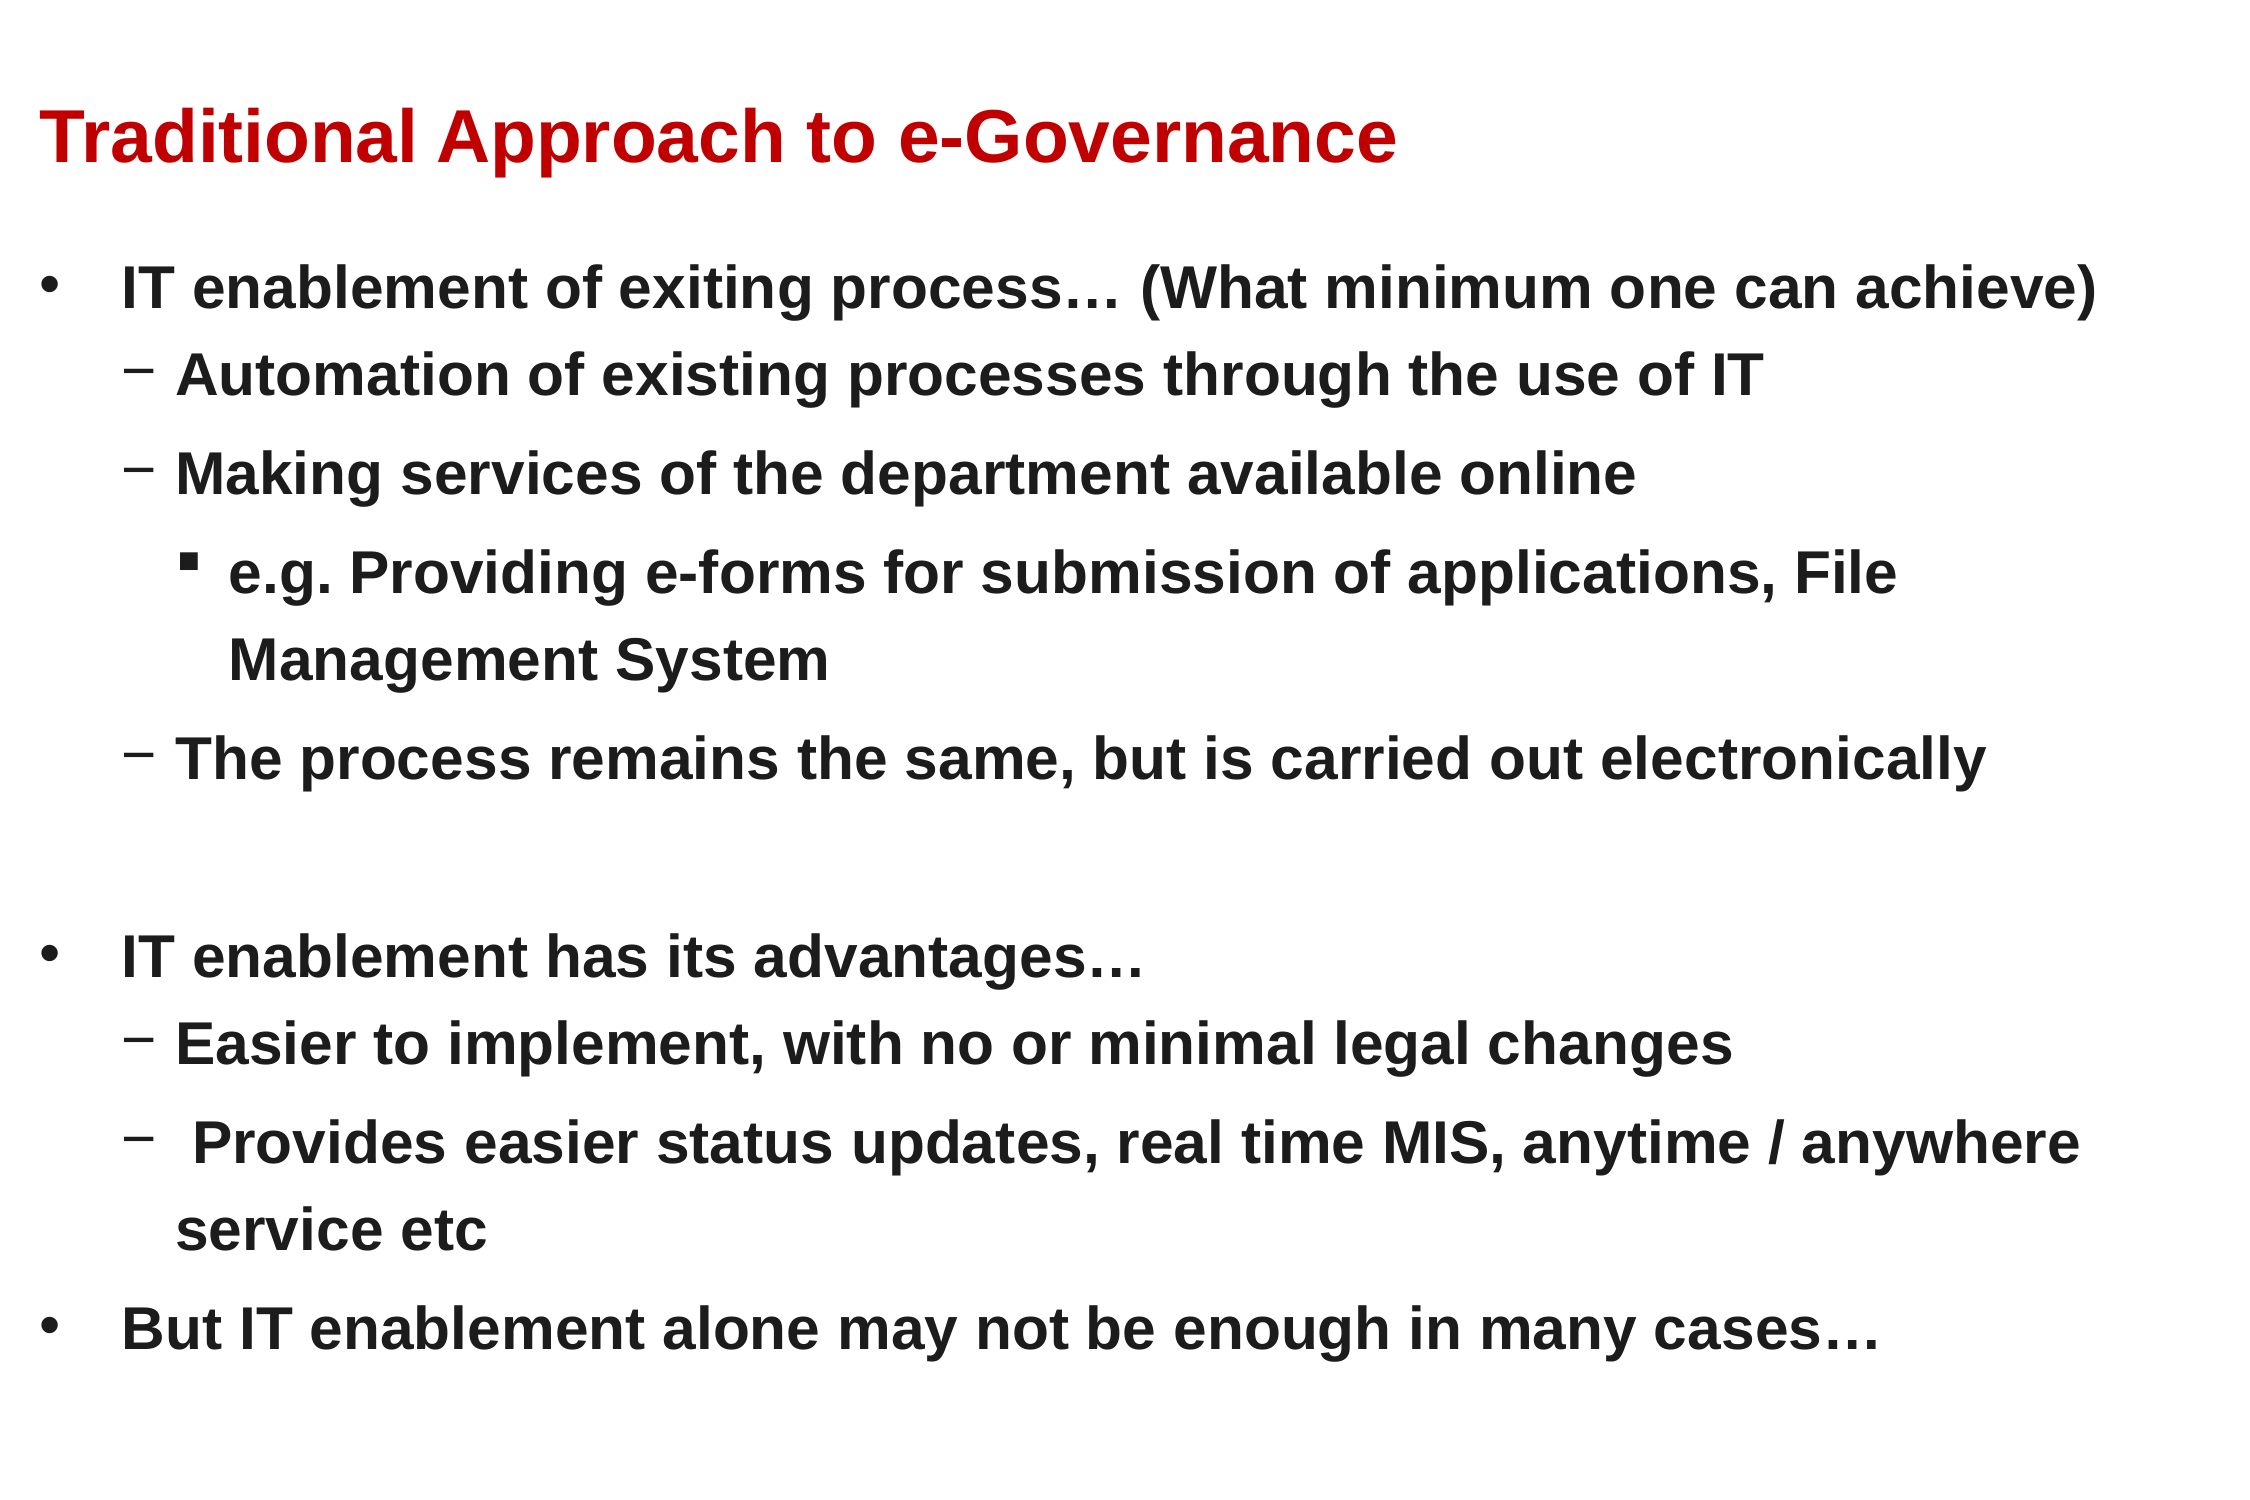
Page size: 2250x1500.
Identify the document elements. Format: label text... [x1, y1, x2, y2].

title Traditional Approach to e-Governance [39, 86, 2207, 233]
subtitle IT enablement of exiting process… (What minimum one can achieve) Automation of existing processes through the use of IT Making services of the department available online e.g. Providing e-forms for submission of applications, File Management System The process remains the same, but is carried out electronically IT enablement has its advantages… Easier to implement, with no or minimal legal changes Provides easier status updates, real time MIS, anytime / anywhere service etc But IT enablement alone may not be enough in many cases… [39, 233, 2207, 1457]
